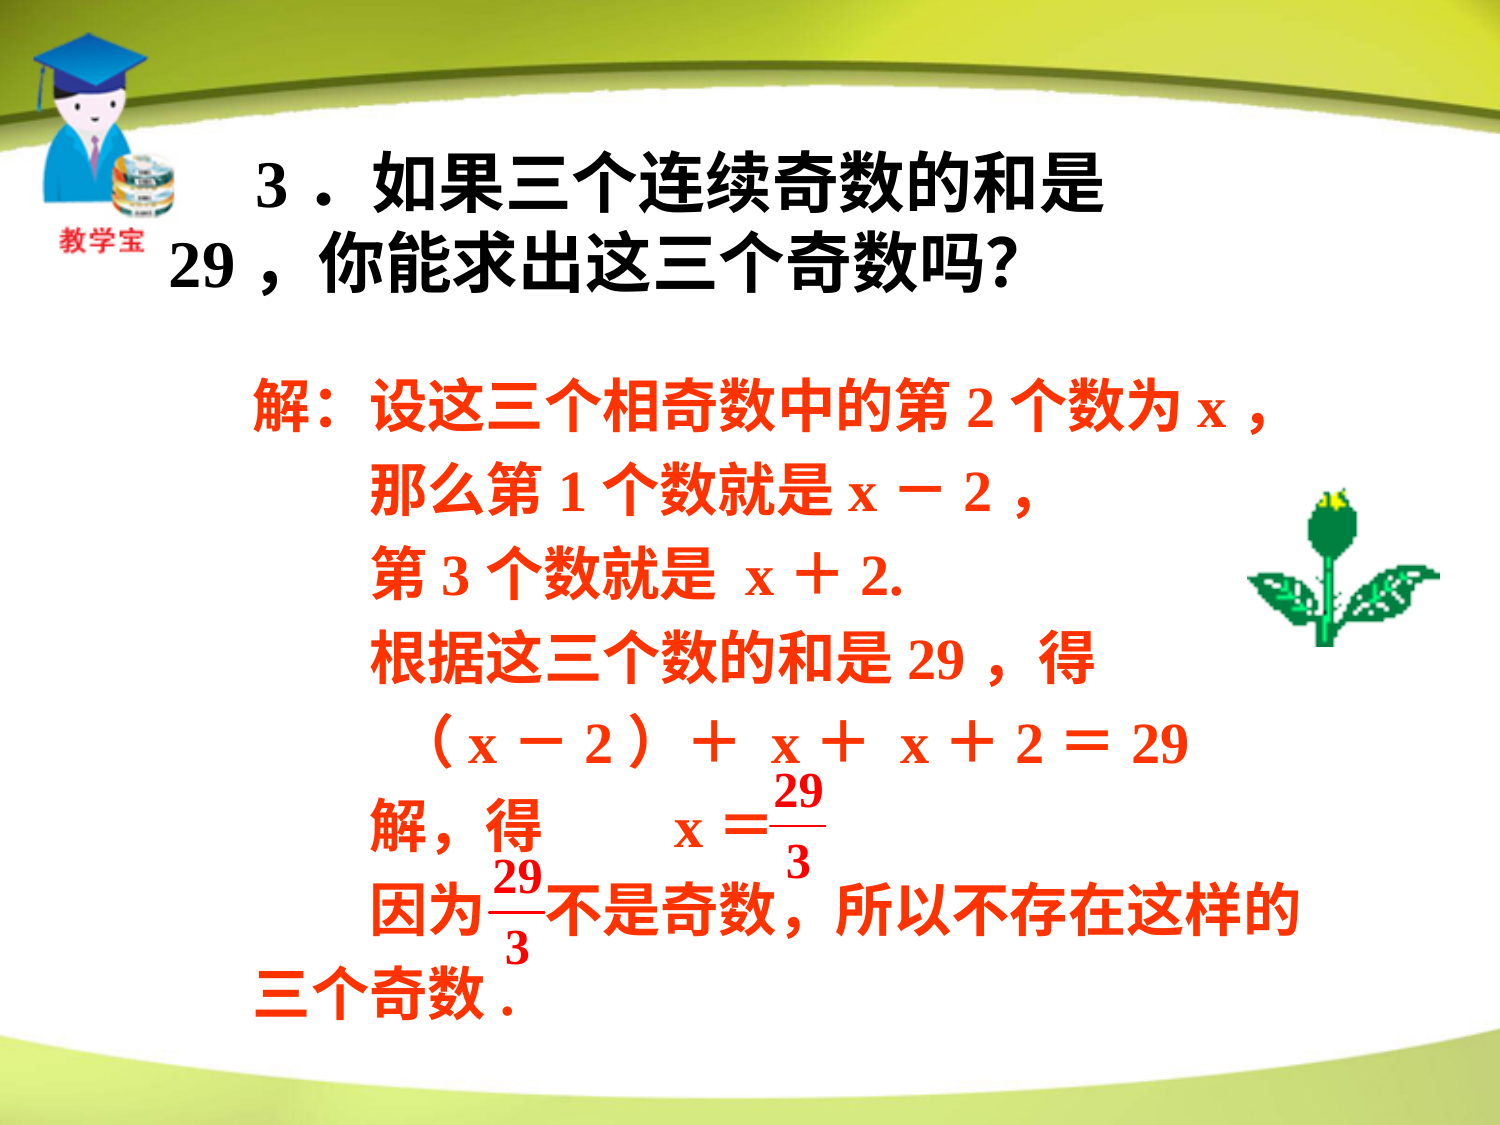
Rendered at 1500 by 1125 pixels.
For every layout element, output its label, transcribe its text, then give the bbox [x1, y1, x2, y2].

picture [0, 0, 1500, 1125]
text_box 3．如果三个连续奇数的和是29，你能求出这三个奇数吗？ [153, 133, 1261, 309]
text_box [761, 754, 838, 890]
text_box 解：设这三个相奇数中的第2个数为x， 那么第1个数就是x－2， 第3个数就是 x＋2. 根据这三个数的和是29，得 （x－2）＋ x＋ x＋2＝29 解，得 x＝ 因为 不是奇数，所以不存在这样的三个奇数. [238, 348, 1327, 1035]
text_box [480, 840, 557, 976]
